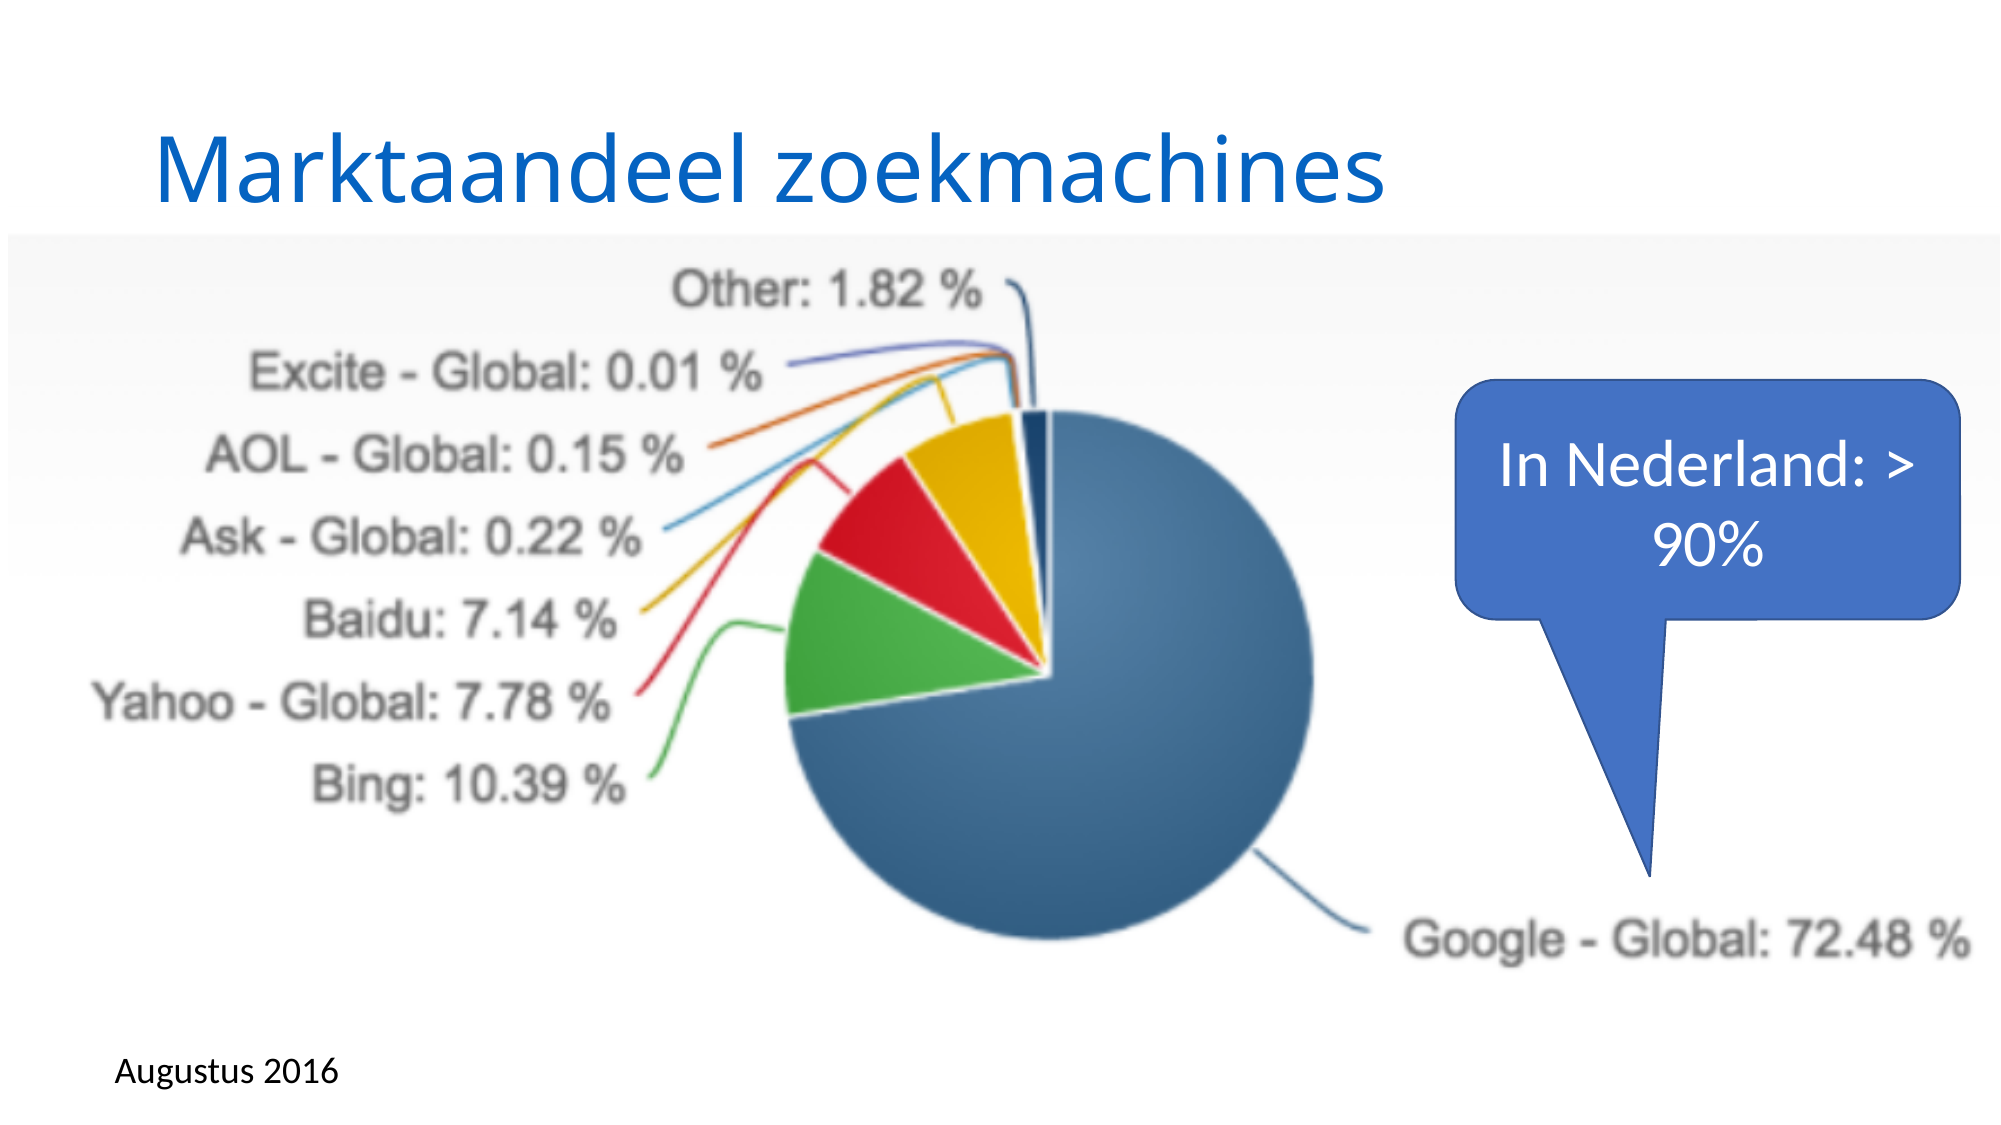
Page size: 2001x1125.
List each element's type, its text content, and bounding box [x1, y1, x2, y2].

title Marktaandeel zoekmachines [137, 59, 1863, 205]
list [8, 205, 2000, 1125]
